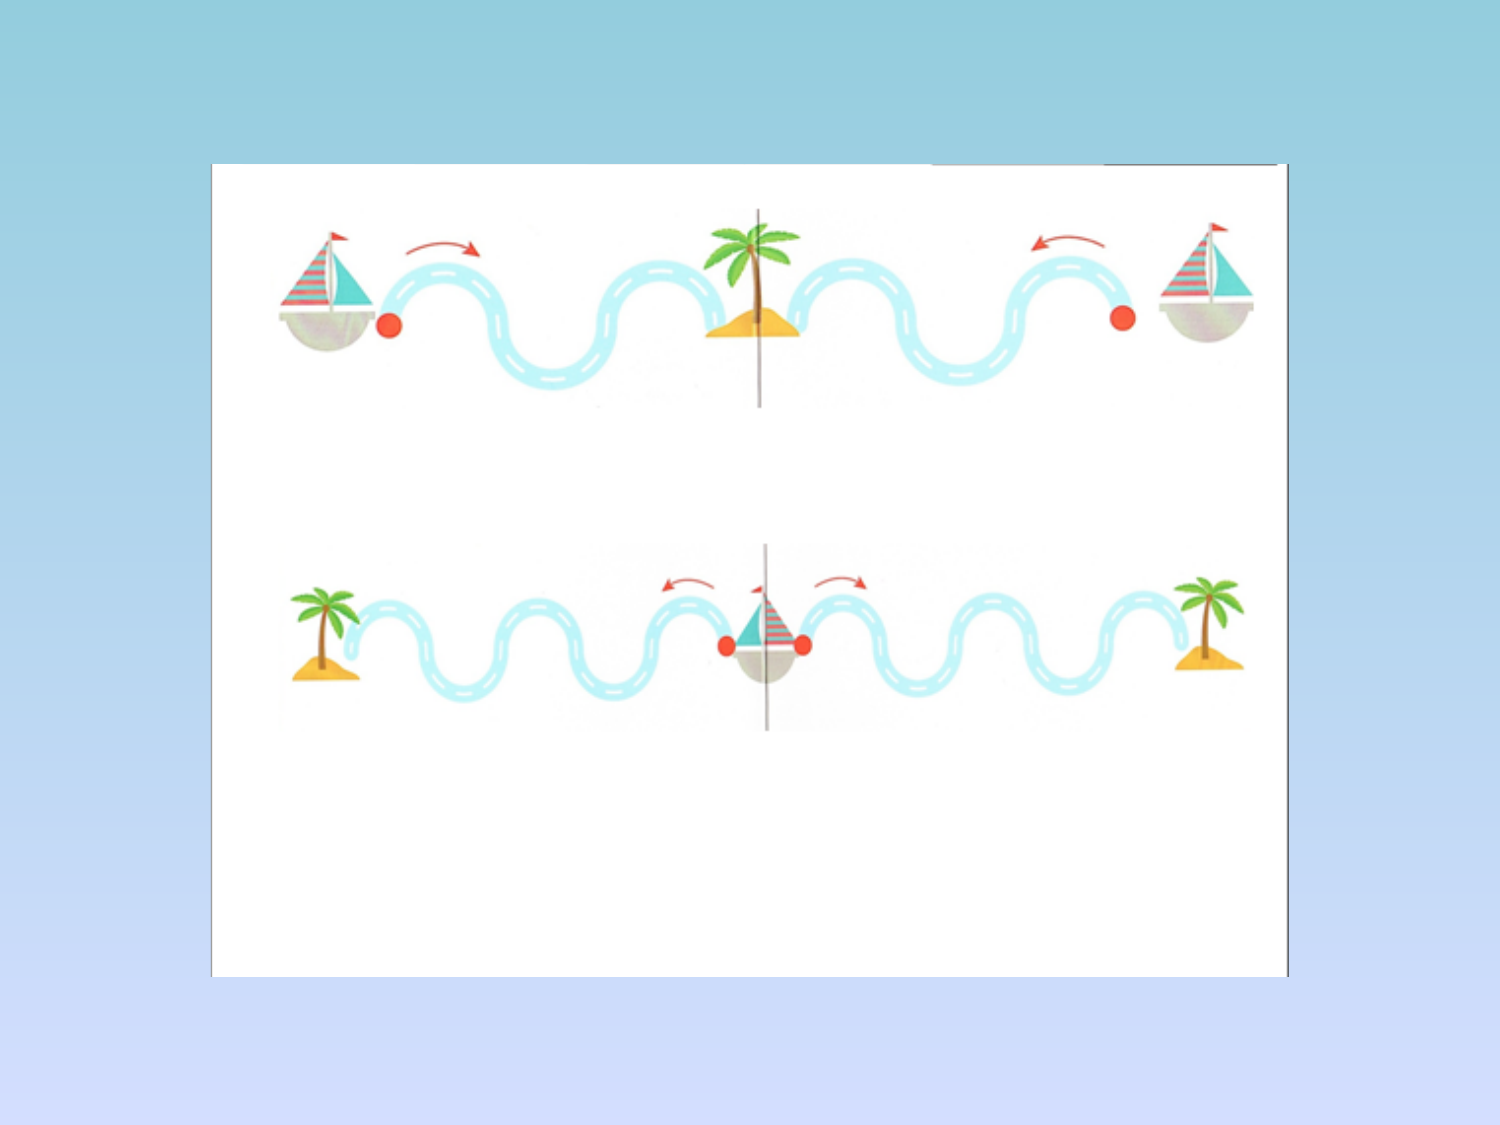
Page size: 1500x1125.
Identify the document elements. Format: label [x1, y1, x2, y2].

picture [210, 163, 1290, 977]
